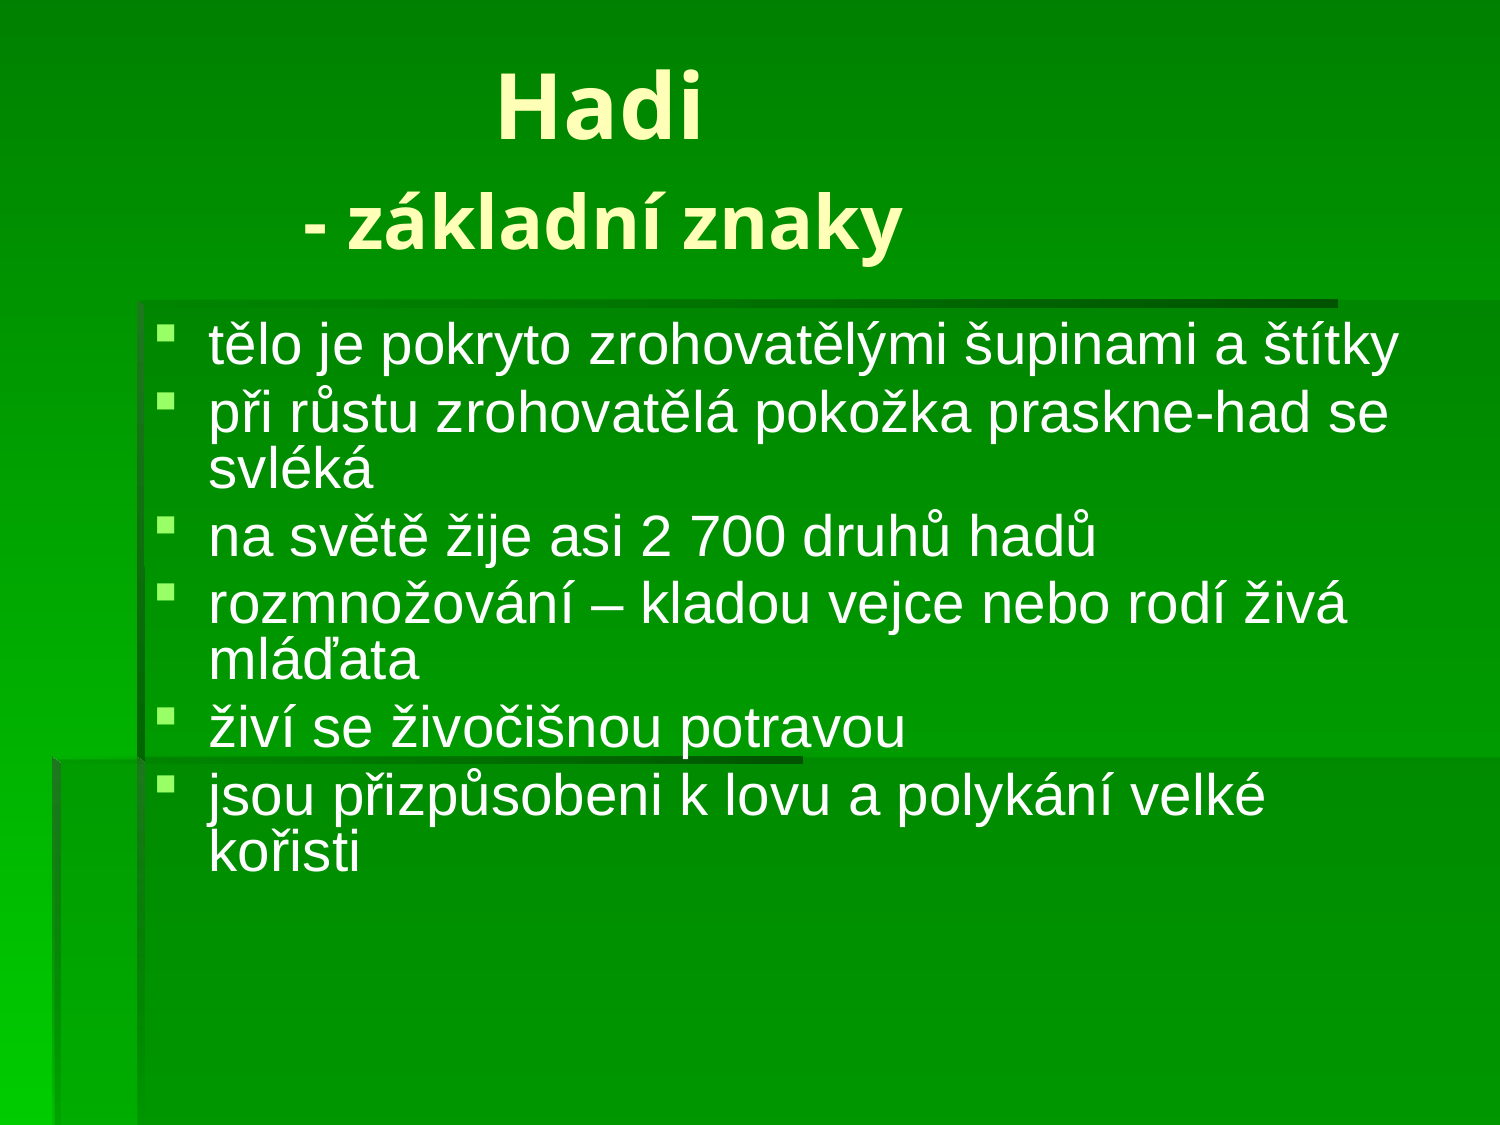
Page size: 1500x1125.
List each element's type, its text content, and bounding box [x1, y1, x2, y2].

title Hadi - základní znaky [74, 39, 1451, 276]
list tělo je pokryto zrohovatělými šupinami a štítky při růstu zrohovatělá pokožka praskne-had se svléká na světě žije asi 2 700 druhů hadů rozmnožování – kladou vejce nebo rodí živá mláďata živí se živočišnou potravou jsou přizpůsobeni k lovu a polykání velké kořisti [137, 312, 1452, 1001]
